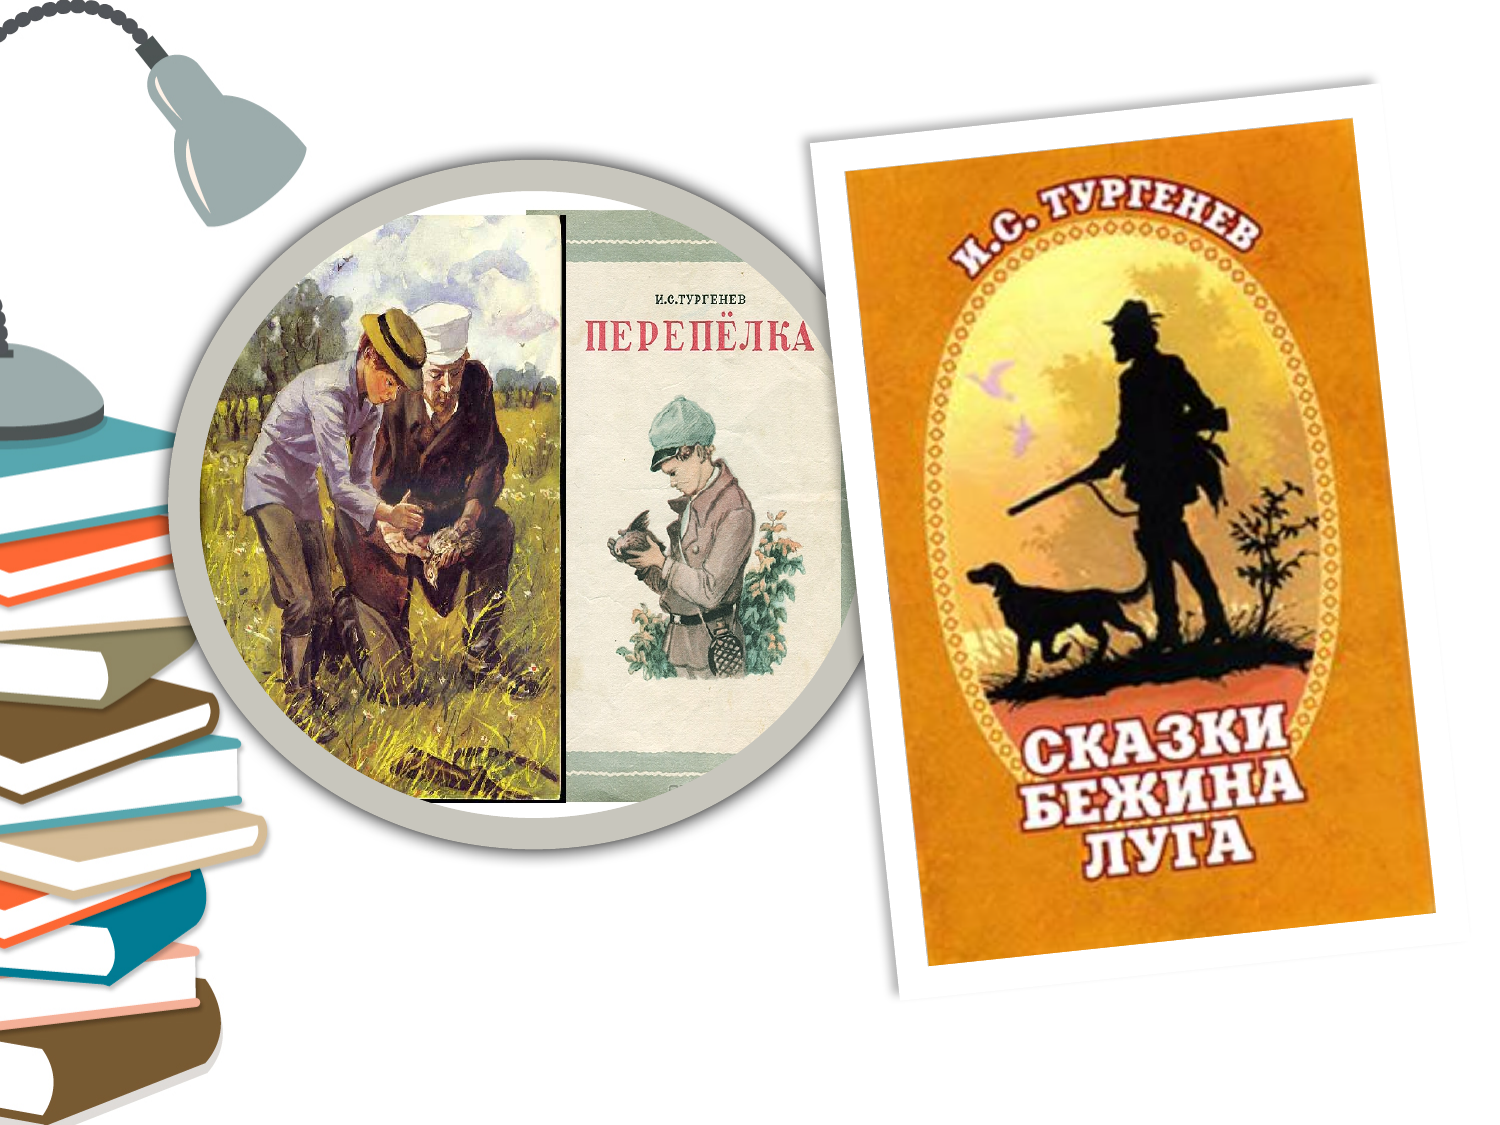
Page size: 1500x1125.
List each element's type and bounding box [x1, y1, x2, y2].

list [884, 142, 1396, 942]
list [183, 175, 884, 834]
picture [0, 0, 1500, 1125]
